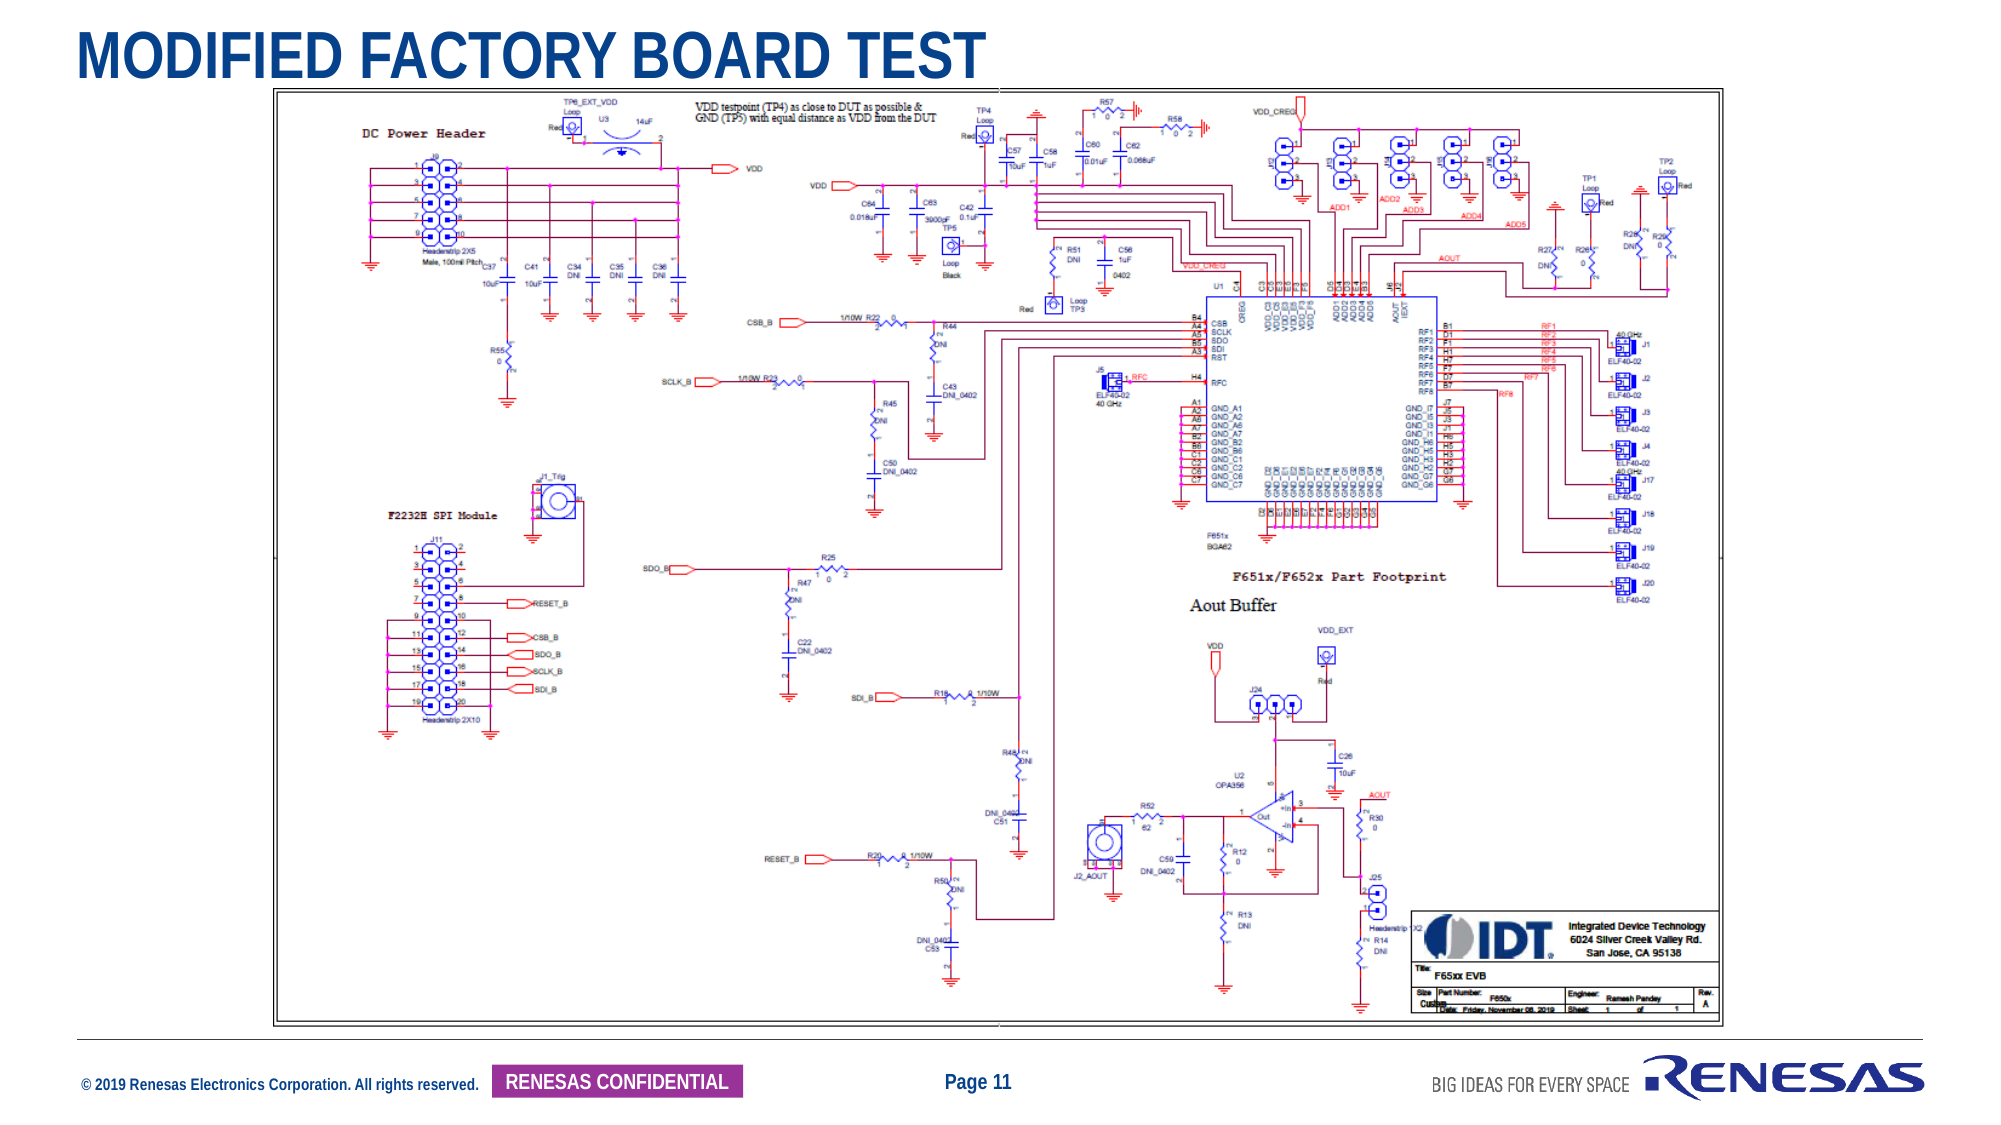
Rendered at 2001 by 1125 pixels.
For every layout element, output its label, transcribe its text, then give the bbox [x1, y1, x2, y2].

slide_number Page 11 [944, 1067, 1056, 1095]
title modified factory Board test [76, 18, 1554, 93]
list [273, 88, 1726, 1029]
picture [1425, 1049, 1933, 1106]
